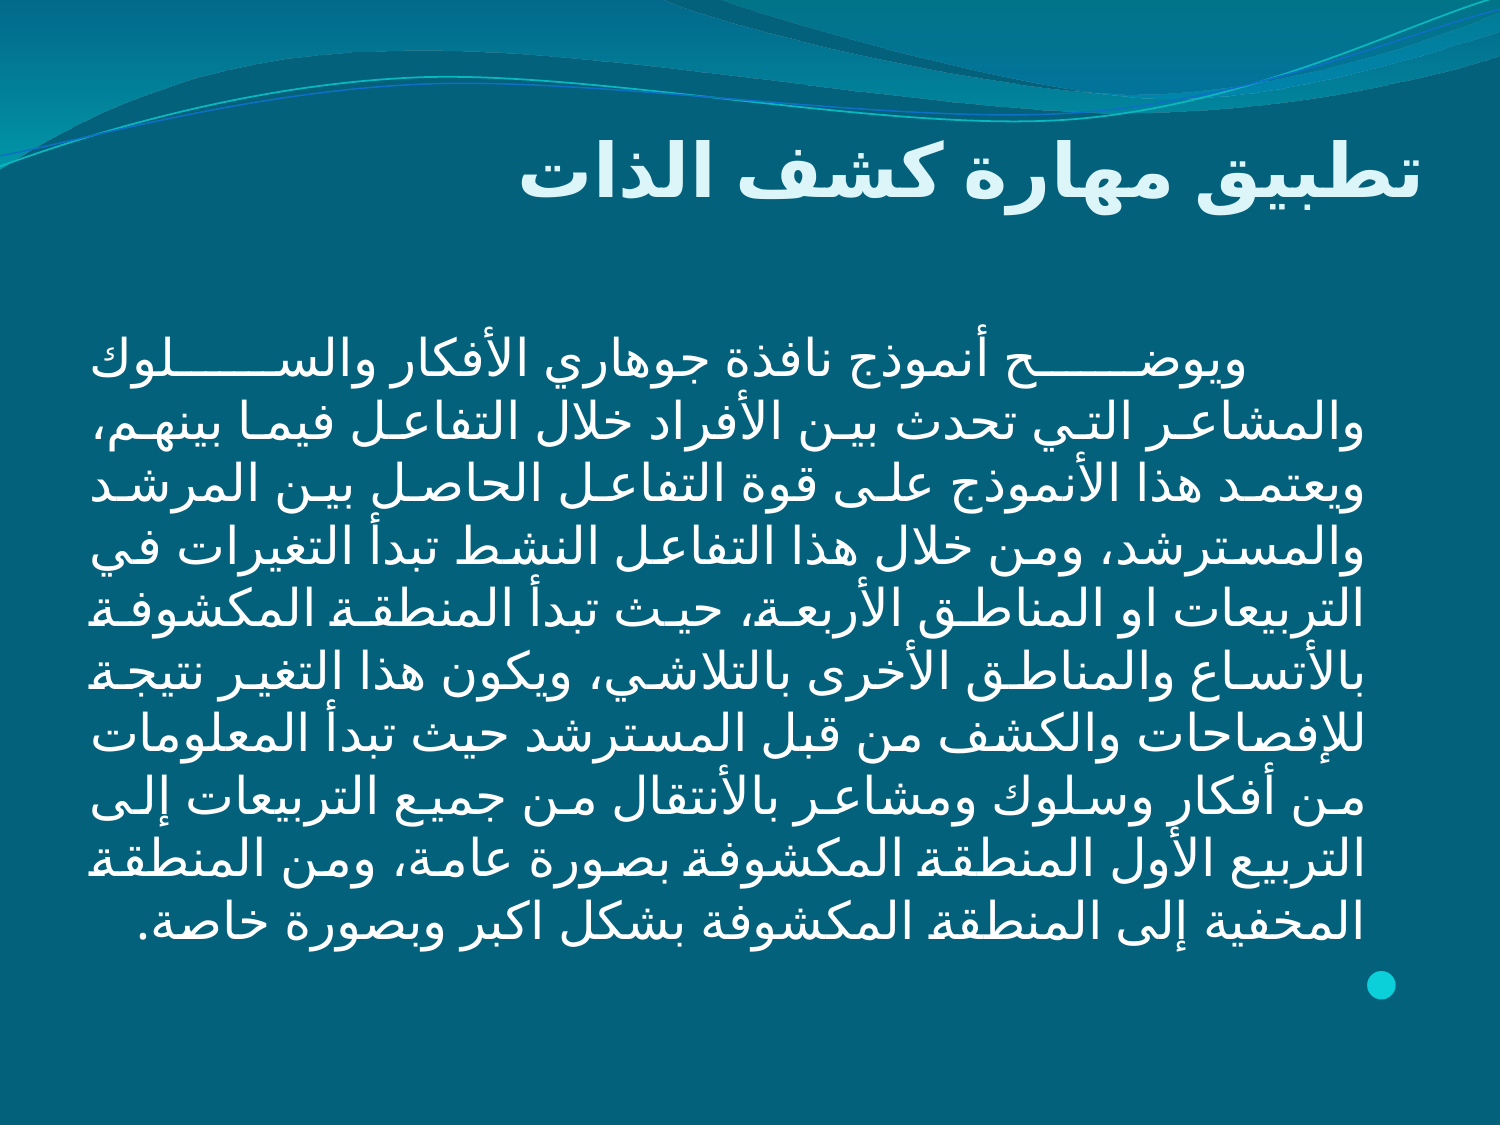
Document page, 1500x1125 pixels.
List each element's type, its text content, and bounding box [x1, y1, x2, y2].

list ويوضح أنموذج نافذة جوهاري الأفكار والسلوك والمشاعر التي تحدث بين الأفراد خلال التفاعل فيما بينهم، ويعتمد هذا الأنموذج على قوة التفاعل الحاصل بين المرشد والمسترشد، ومن خلال هذا التفاعل النشط تبدأ التغيرات في التربيعات او المناطق الأربعة، حيث تبدأ المنطقة المكشوفة بالأتساع والمناطق الأخرى بالتلاشي، ويكون هذا التغير نتيجة للإفصاحات والكشف من قبل المسترشد حيث تبدأ المعلومات من أفكار وسلوك ومشاعر بالأنتقال من جميع التربيعات إلى التربيع الأول المنطقة المكشوفة بصورة عامة، ومن المنطقة المخفية إلى المنطقة المكشوفة بشكل اكبر وبصورة خاصة. [75, 317, 1425, 1038]
title تطبيق مهارة كشف الذات [75, 115, 1425, 303]
